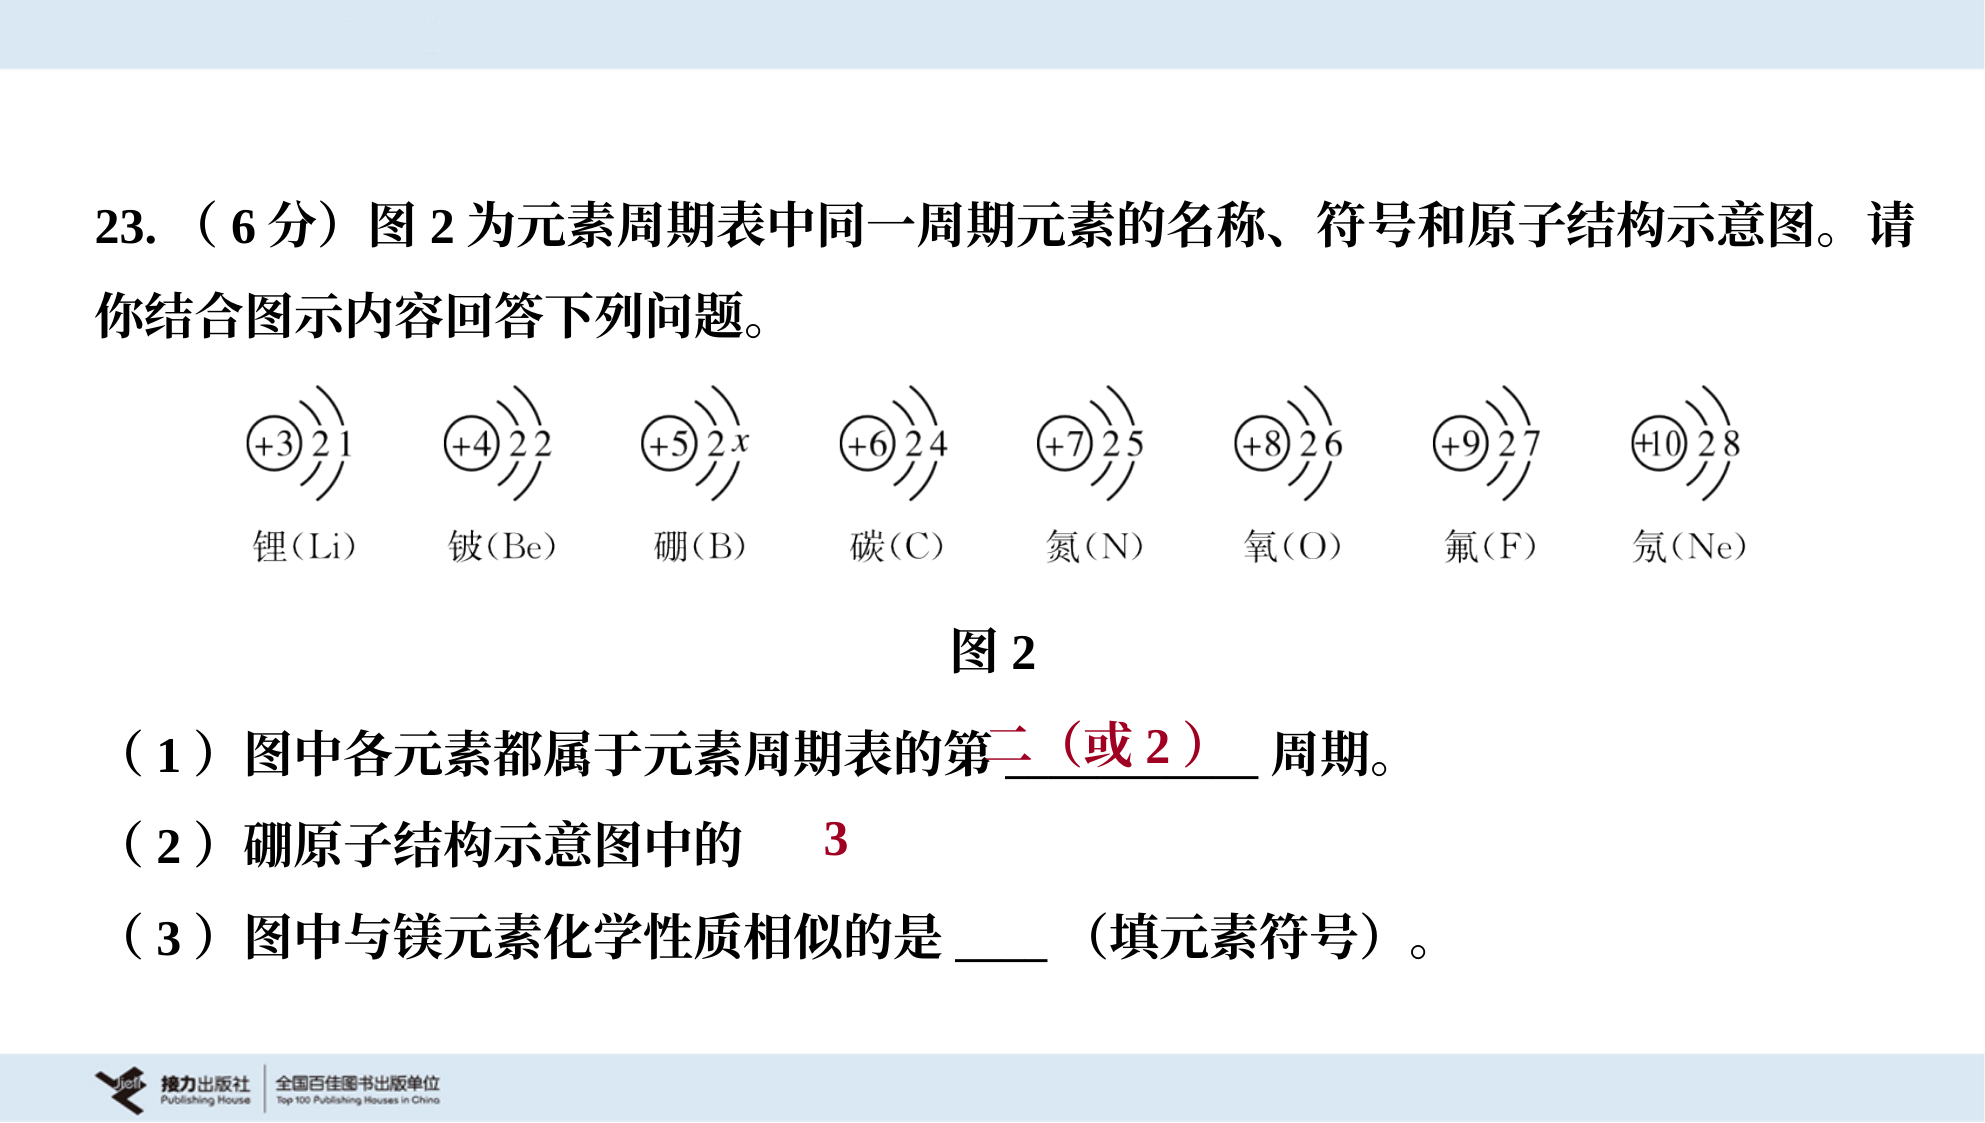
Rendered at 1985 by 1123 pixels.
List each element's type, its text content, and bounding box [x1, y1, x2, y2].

picture [0, 0, 1985, 1122]
text_box 23.（6分）图2为元素周期表中同一周期元素的名称、符号和原子结构示意图。请 你结合图示内容回答下列问题。 [94, 161, 1892, 345]
text_box 二（或2） [976, 685, 1239, 774]
text_box 3 [805, 777, 867, 866]
text_box 图2 [949, 592, 1037, 739]
